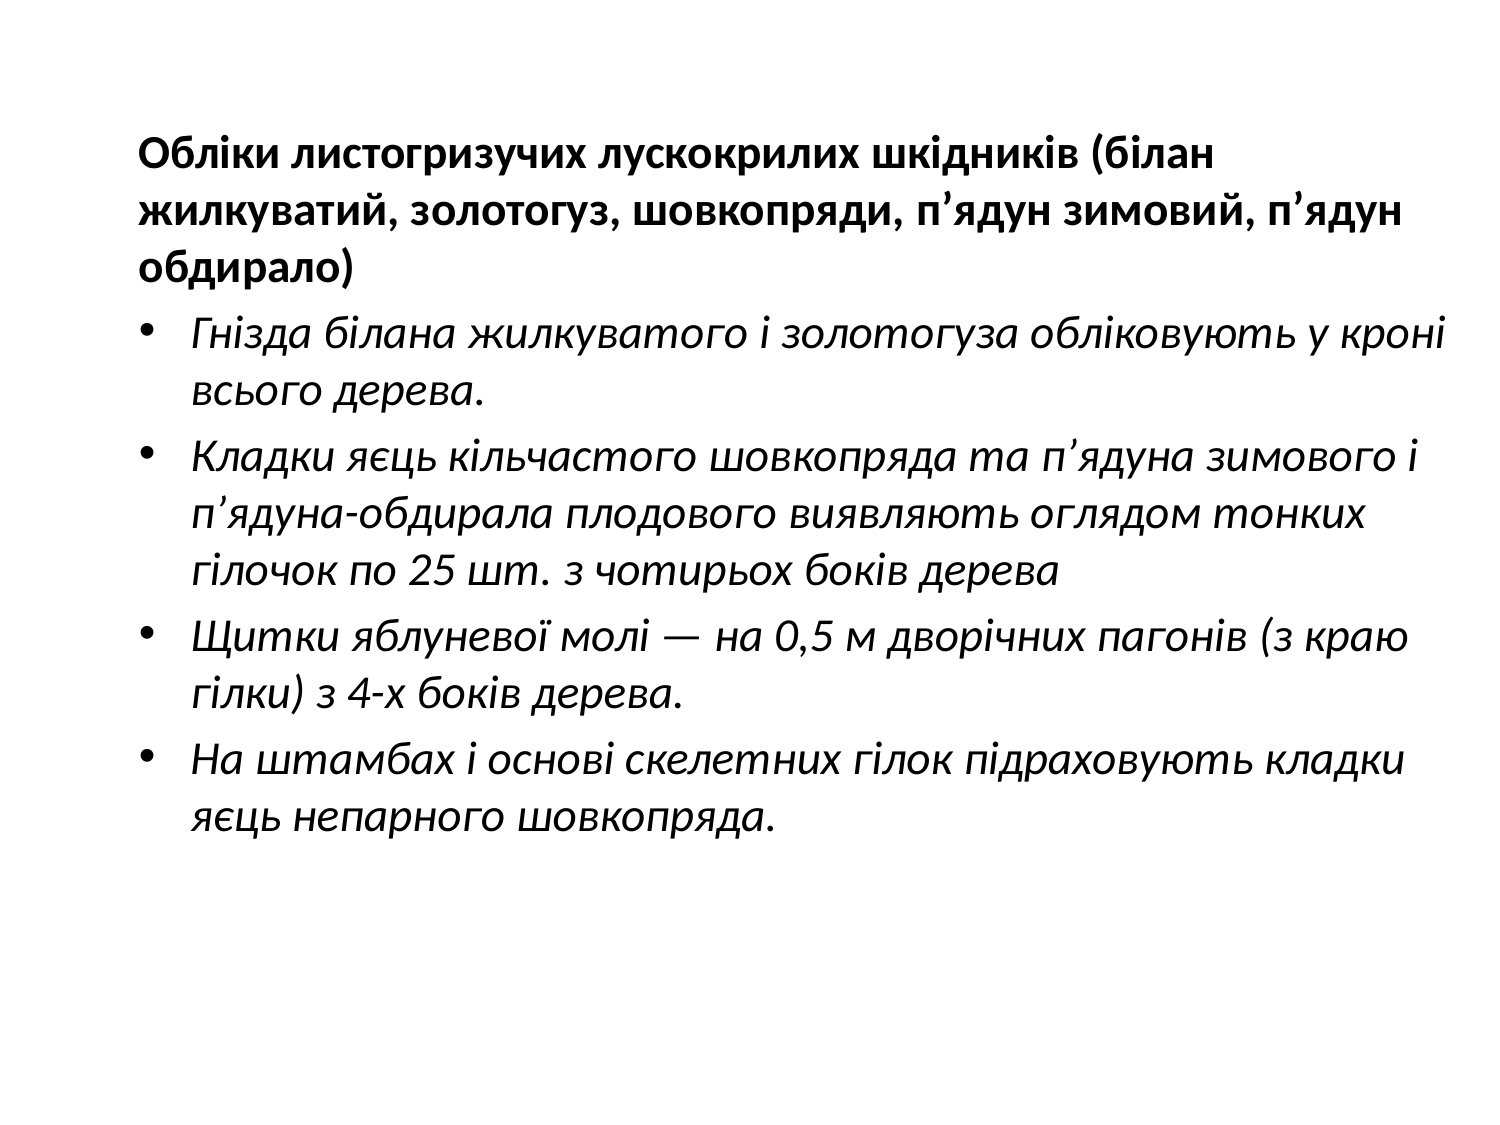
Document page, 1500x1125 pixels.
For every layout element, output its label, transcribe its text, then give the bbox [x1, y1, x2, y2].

list Обліки листогризучих лускокрилих шкідників (білан жилкуватий, золотогуз, шовкопряди, п’ядун зимовий, п’ядун обдирало) Гнізда білана жилкуватого і золотогуза обліковують у кроні всього дерева. Кладки яєць кільчастого шовкопряда та п’ядуна зимового і п’ядуна-обдирала плодового виявляють оглядом тонких гілочок по 25 шт. з чотирьох боків дерева Щитки яблуневої молі — на 0,5 м дворічних пагонів (з краю гілки) з 4-х боків дерева. На штамбах і основі скелетних гілок підраховують кладки яєць непарного шовкопряда. [123, 113, 1474, 857]
